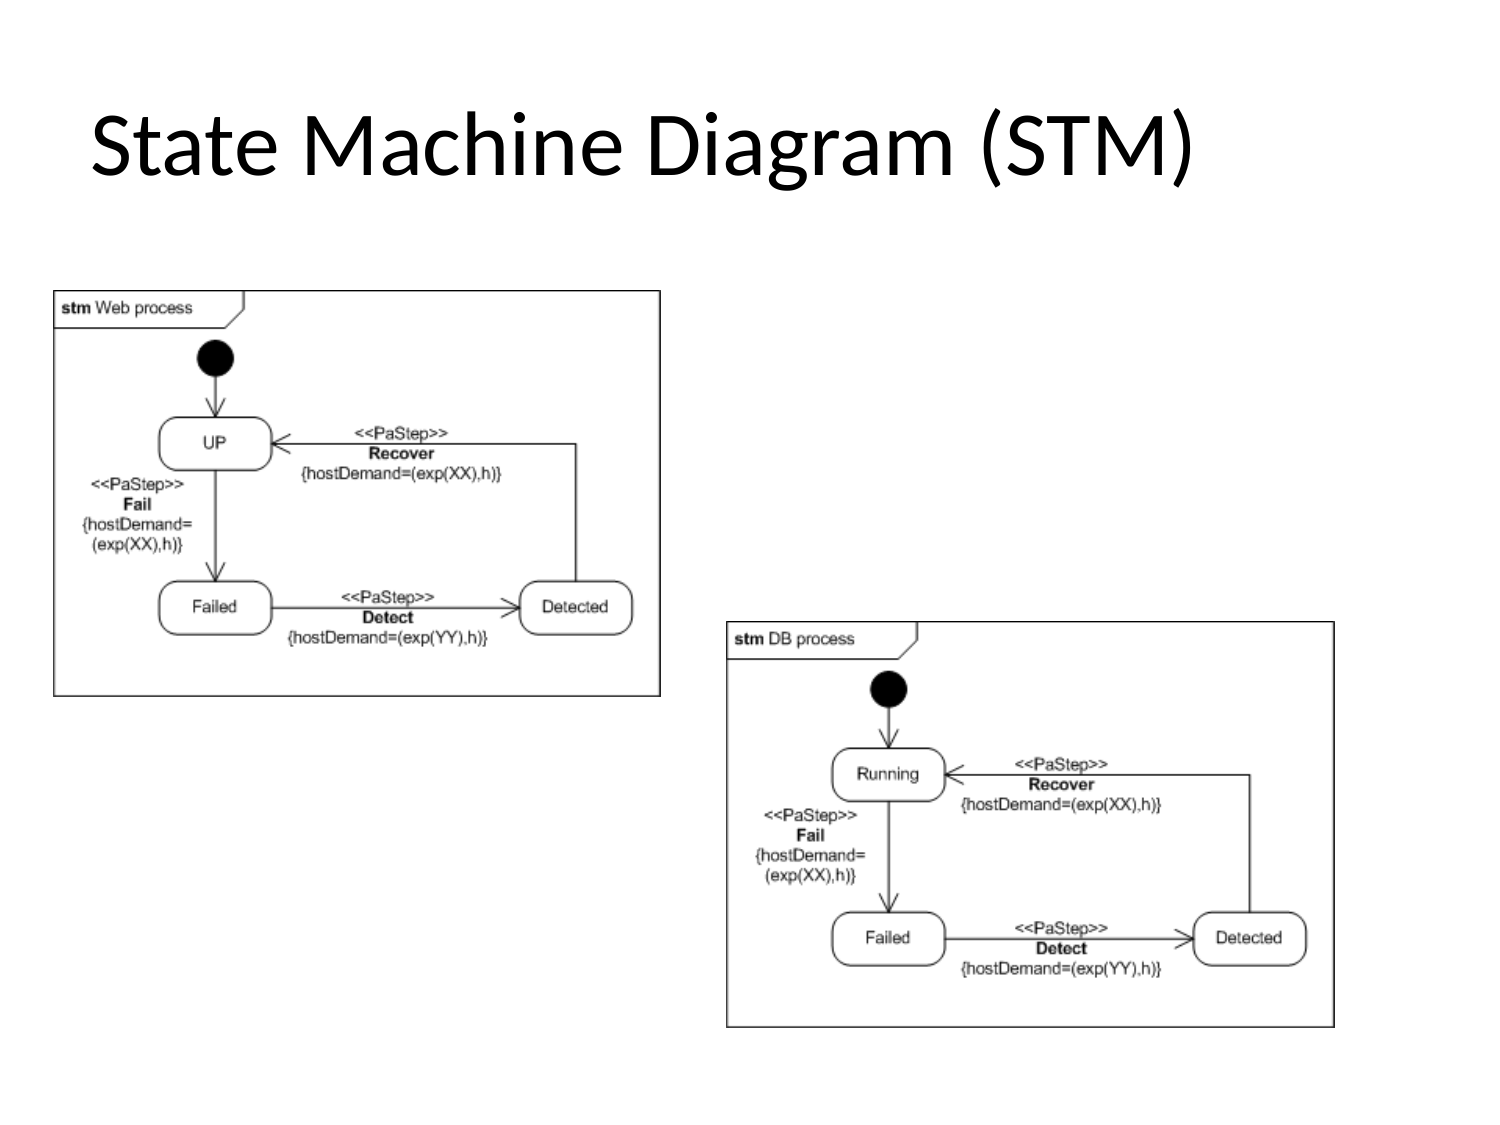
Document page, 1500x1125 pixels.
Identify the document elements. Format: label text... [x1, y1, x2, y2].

picture [726, 621, 1335, 1029]
picture [52, 290, 662, 698]
title State Machine Diagram (STM) [75, 45, 1425, 233]
